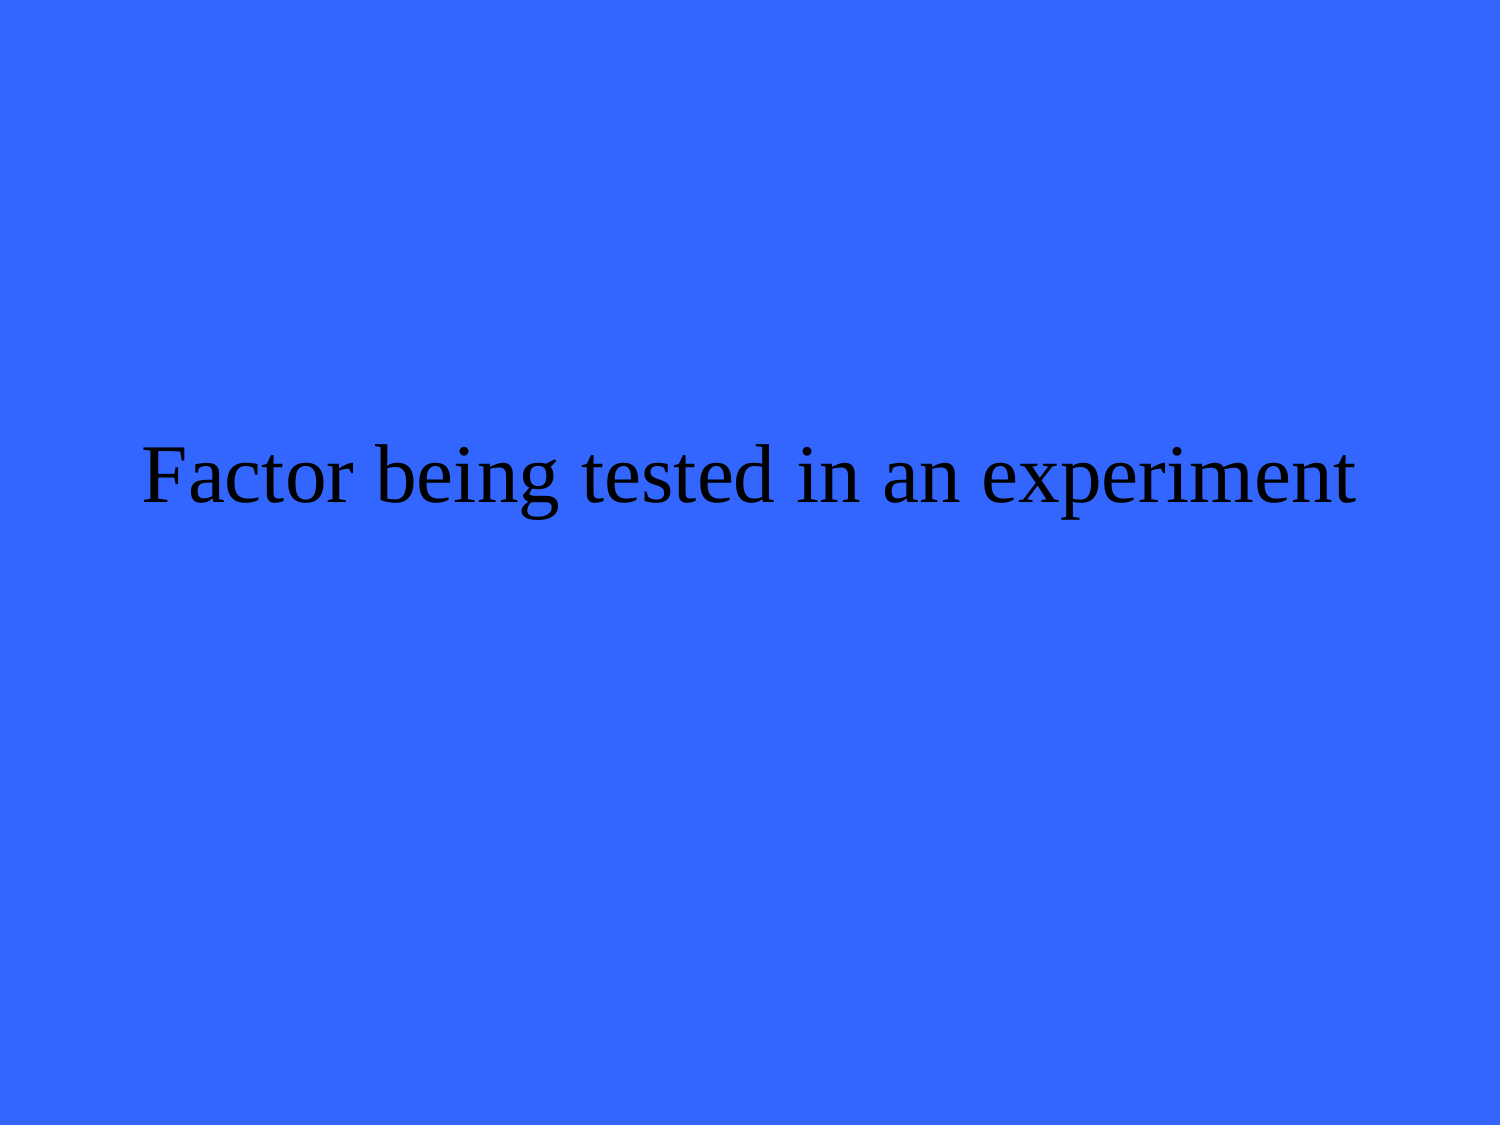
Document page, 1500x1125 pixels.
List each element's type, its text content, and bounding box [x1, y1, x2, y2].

title Factor being tested in an experiment [112, 375, 1388, 563]
